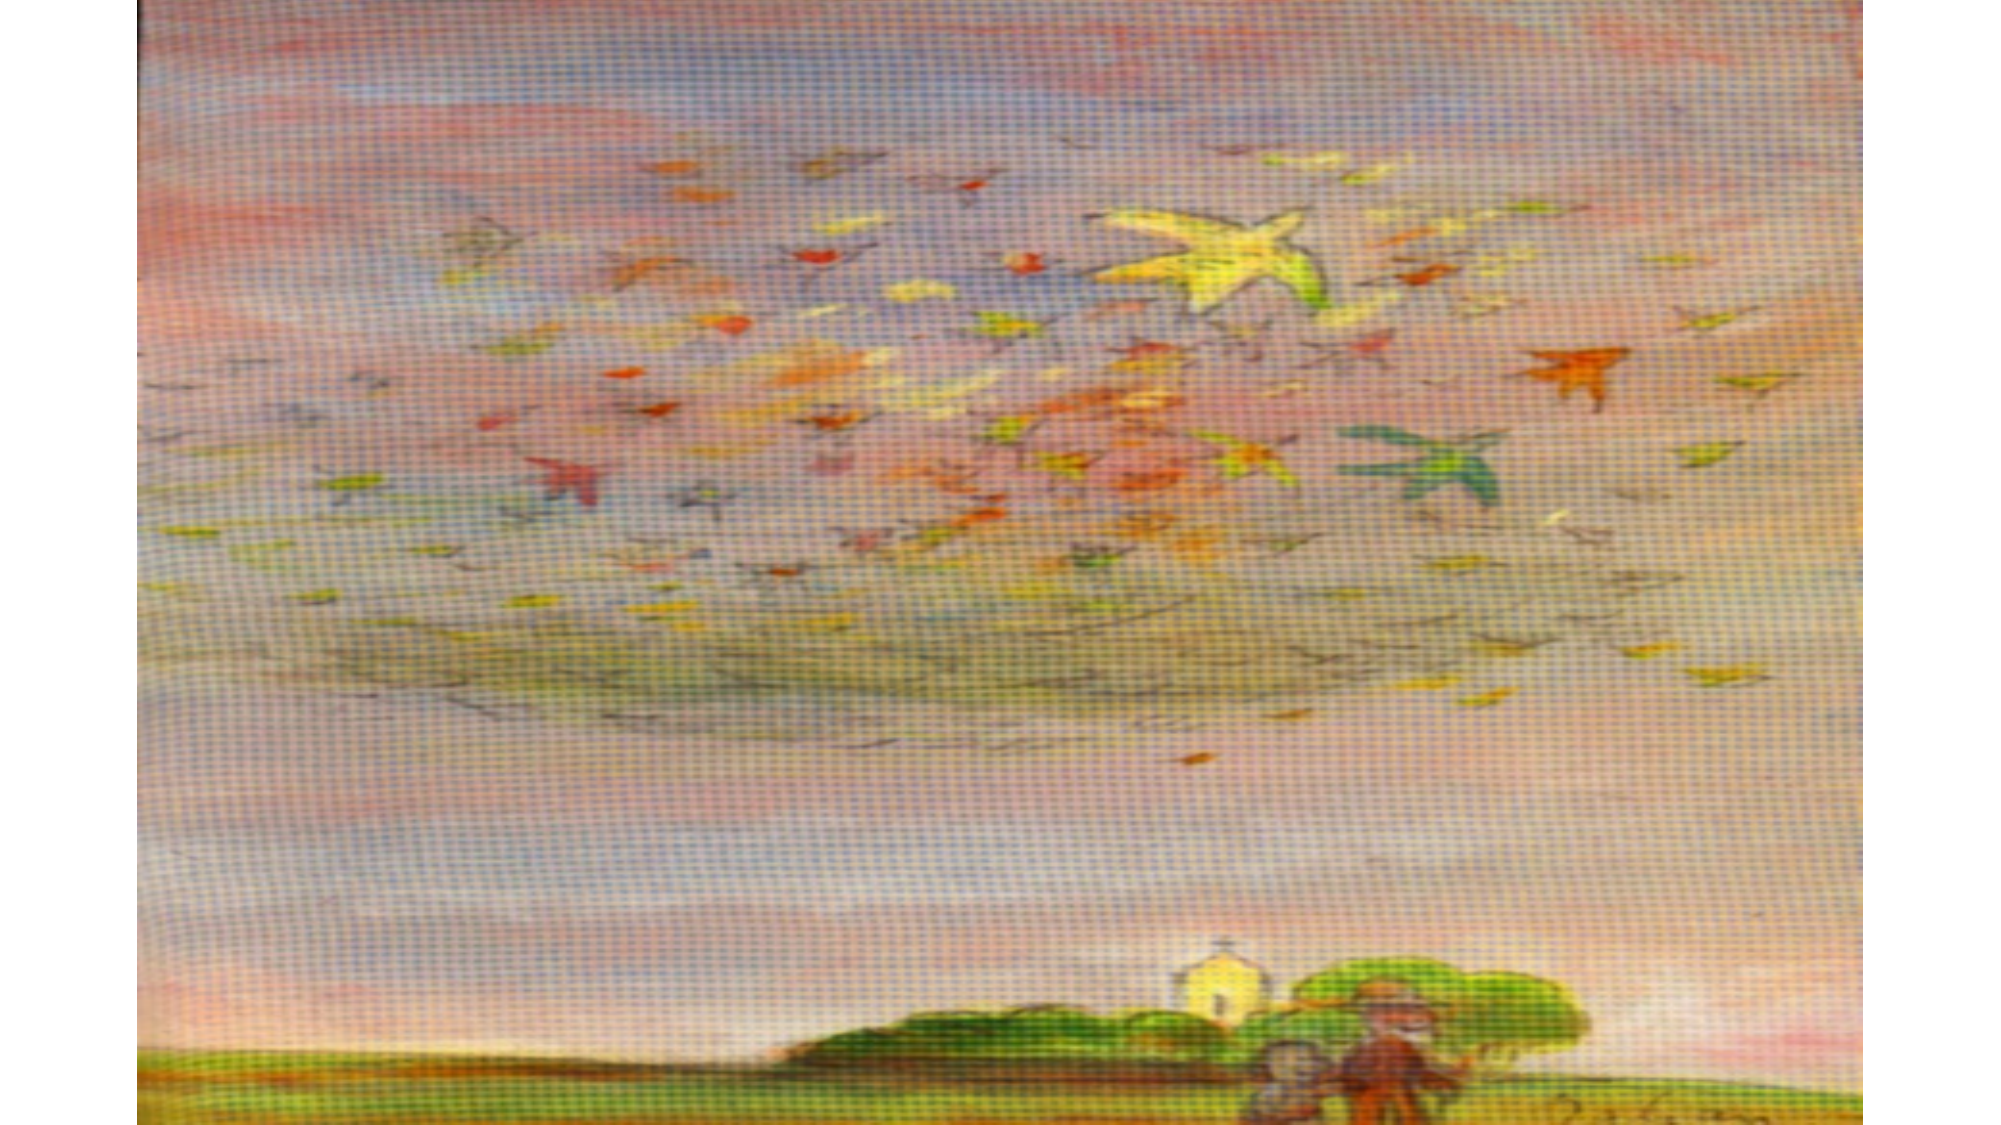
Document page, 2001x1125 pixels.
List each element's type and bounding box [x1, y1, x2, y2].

list [137, 0, 1863, 1125]
